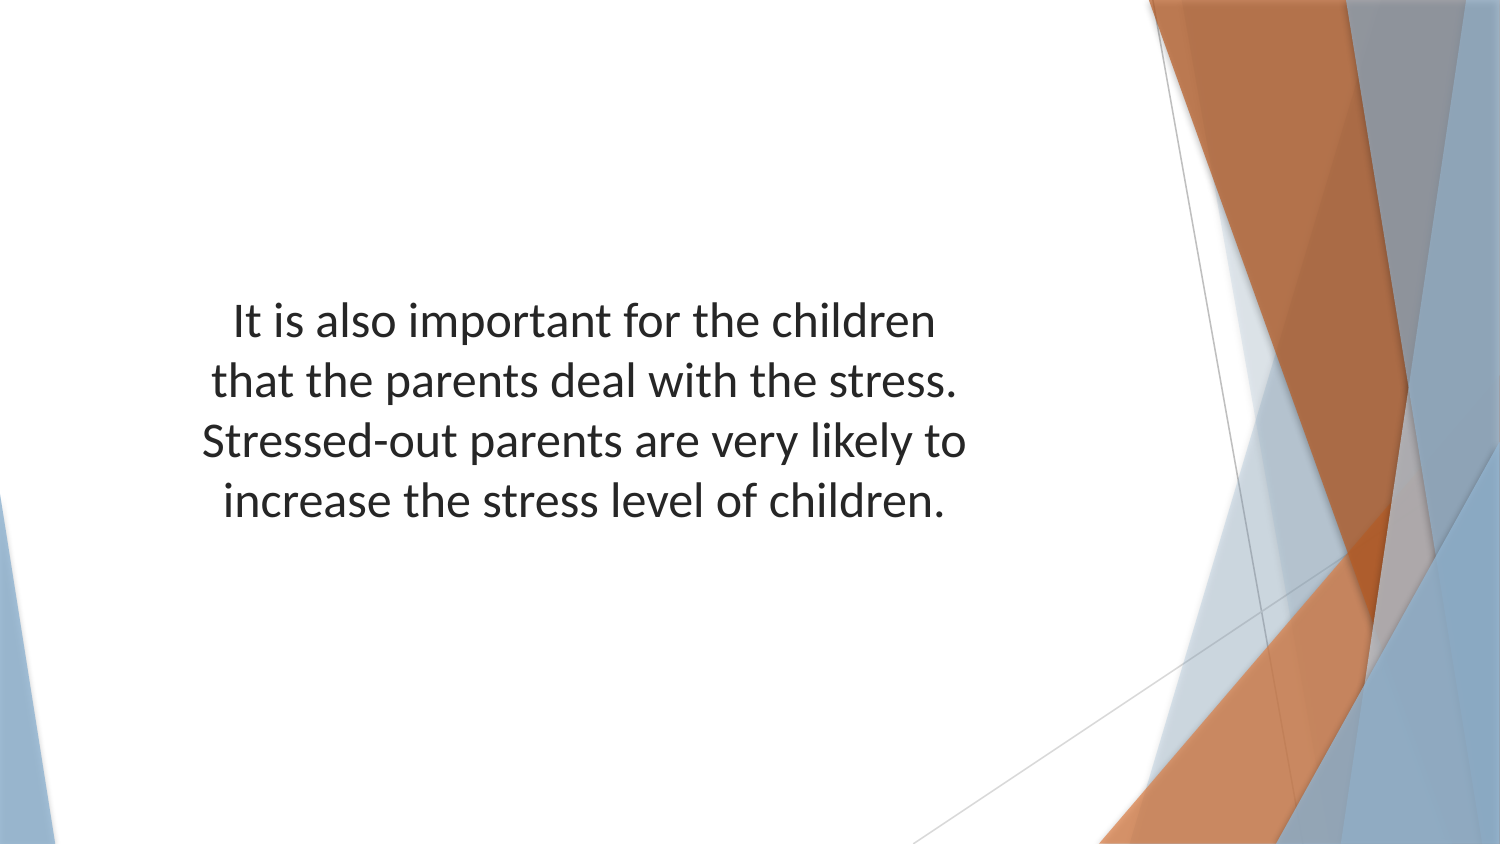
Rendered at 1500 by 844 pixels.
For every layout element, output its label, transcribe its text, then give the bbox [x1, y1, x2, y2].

list It is also important for the children that the parents deal with the stress. Stressed-out parents are very likely to increase the stress level of children. [183, 280, 987, 576]
